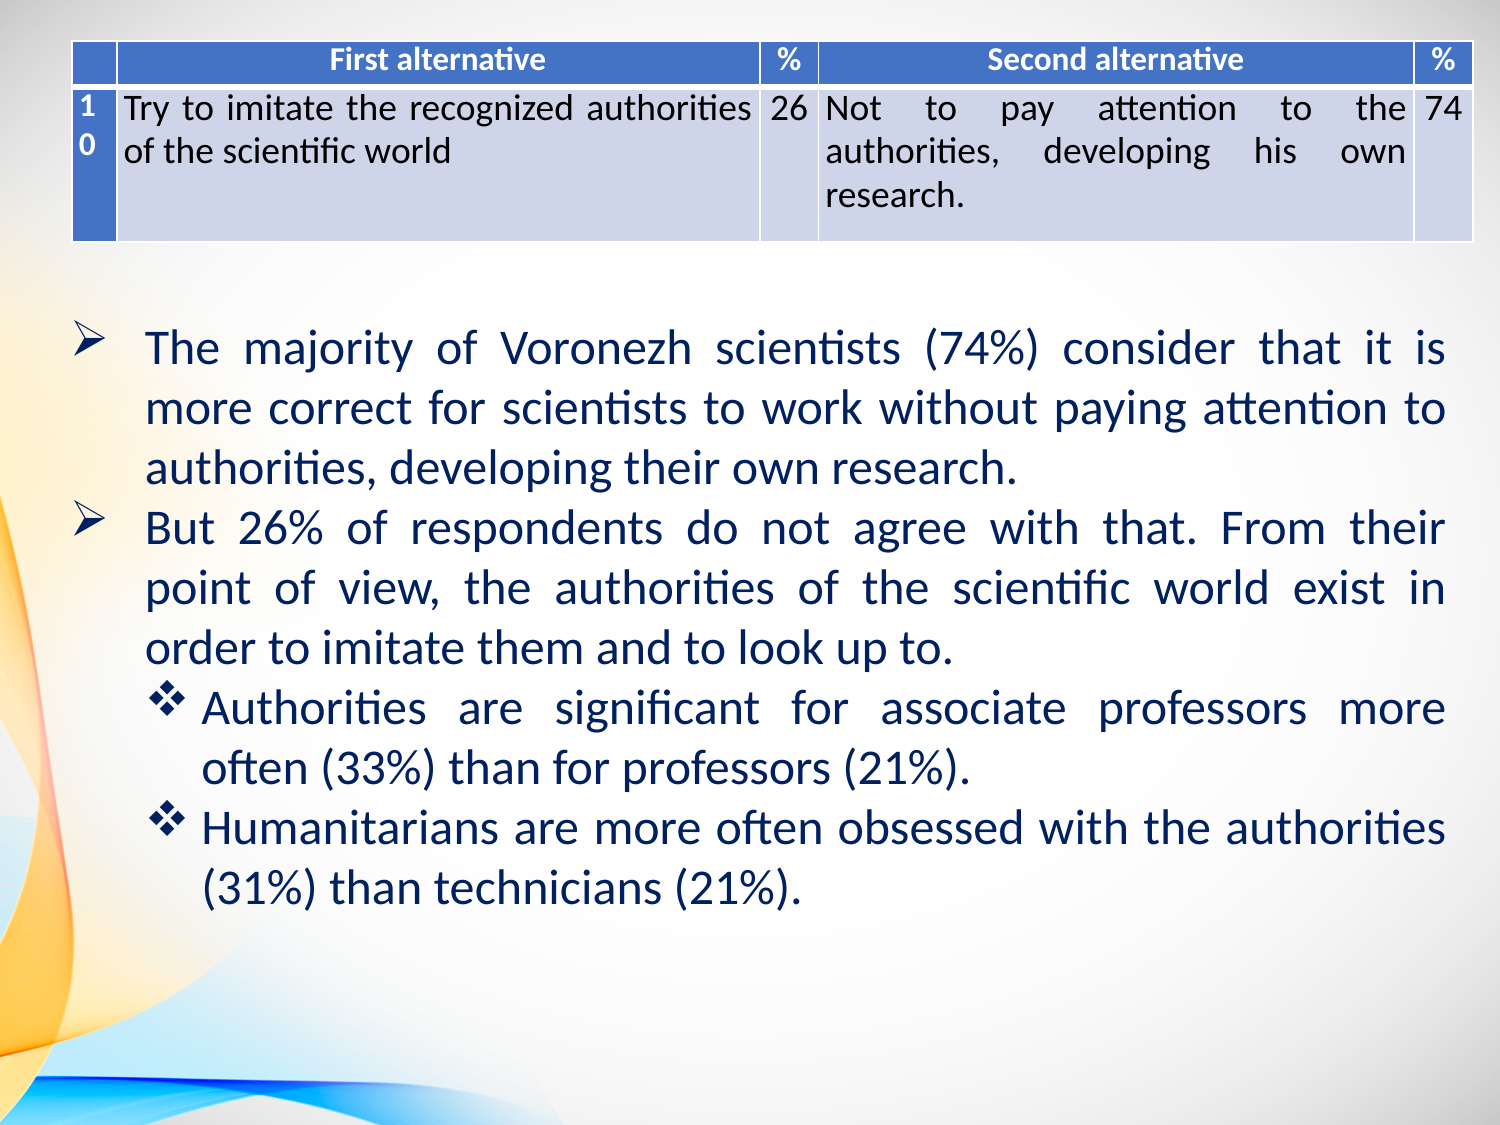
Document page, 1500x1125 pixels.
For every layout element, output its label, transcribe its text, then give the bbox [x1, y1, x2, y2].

table_header % [761, 42, 818, 84]
table_cell Not to pay attention to the authorities, developing his own research. [819, 90, 1413, 241]
table_cell 74 [1415, 90, 1472, 241]
table_cell Try to imitate the recognized authorities of the scientific world [118, 90, 759, 241]
picture [0, 0, 1500, 1125]
table_cell 10 [73, 90, 116, 241]
table_header Second alternative [819, 42, 1413, 84]
table_header % [1415, 42, 1472, 84]
table_cell 26 [761, 90, 818, 241]
table_header [73, 42, 116, 84]
text_box The majority of Voronezh scientists (74%) consider that it is more correct for scientists to work without paying attention to authorities, developing their own research. But 26% of respondents do not agree with that. From their point of view, the authorities of the scientific world exist in order to imitate them and to look up to. Authorities are significant for associate professors more often (33%) than for professors (21%). Humanitarians are more often obsessed with the authorities (31%) than technicians (21%). [55, 186, 1462, 922]
table_header First alternative [118, 42, 759, 84]
